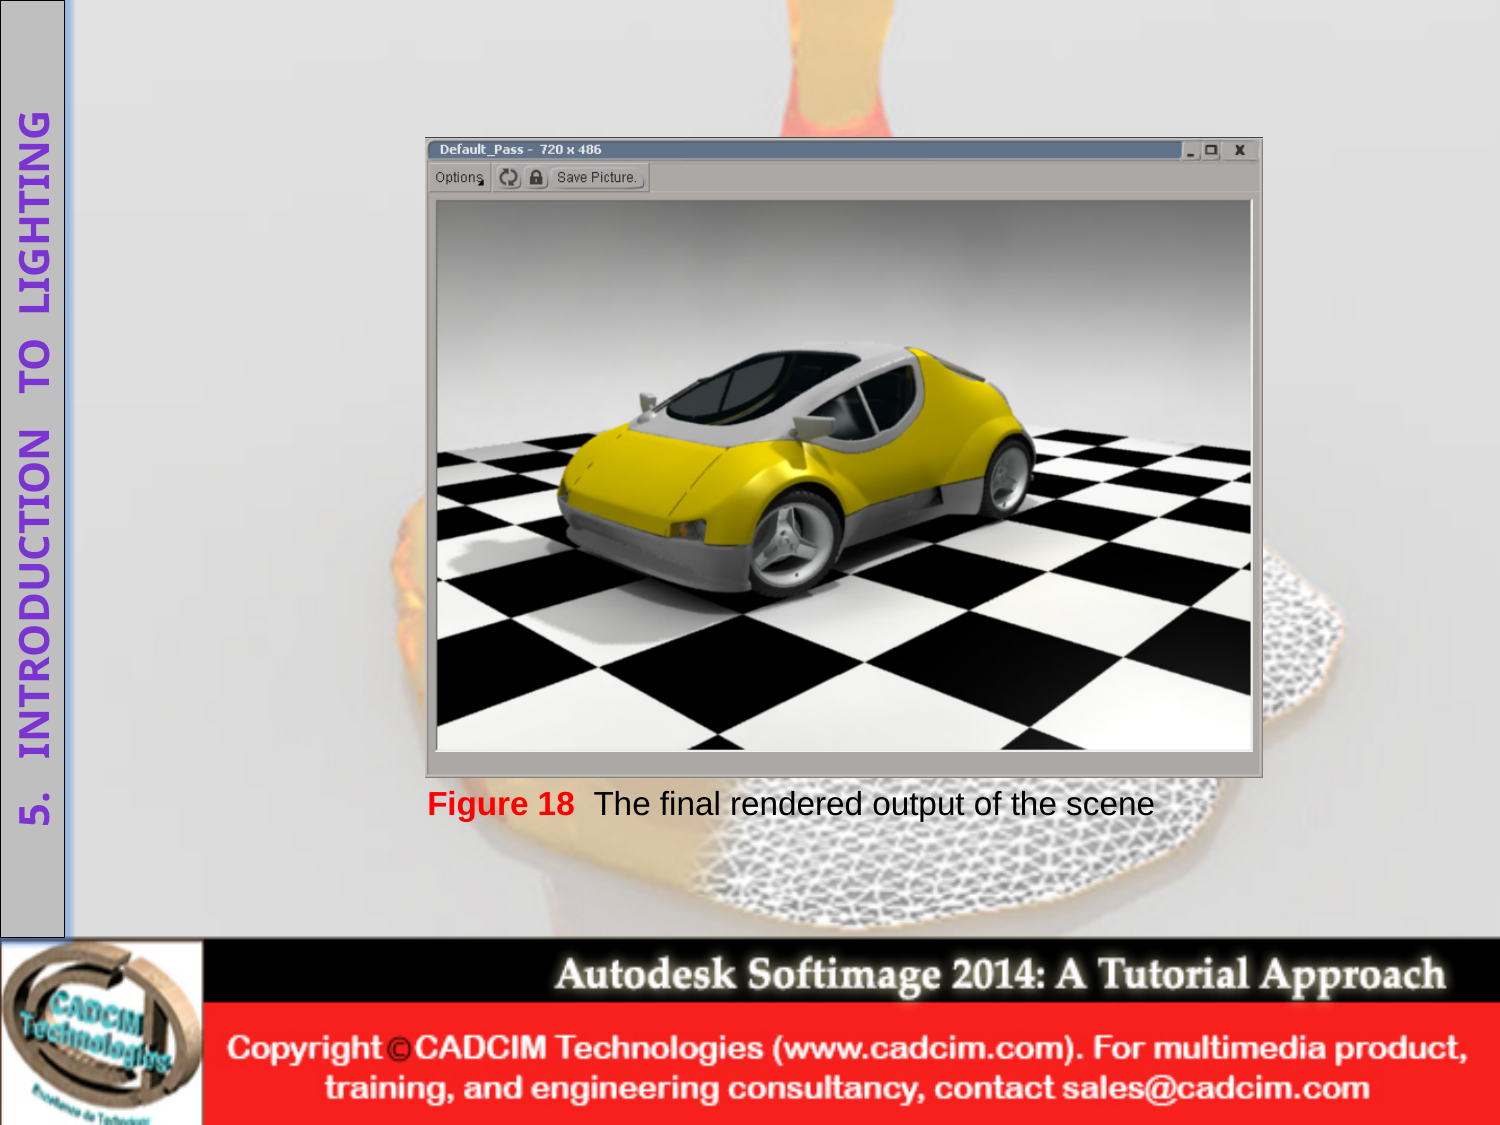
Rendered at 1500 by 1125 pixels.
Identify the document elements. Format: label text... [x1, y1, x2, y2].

text_box Figure 18 The final rendered output of the scene [412, 774, 1263, 830]
picture [0, 0, 1500, 1125]
